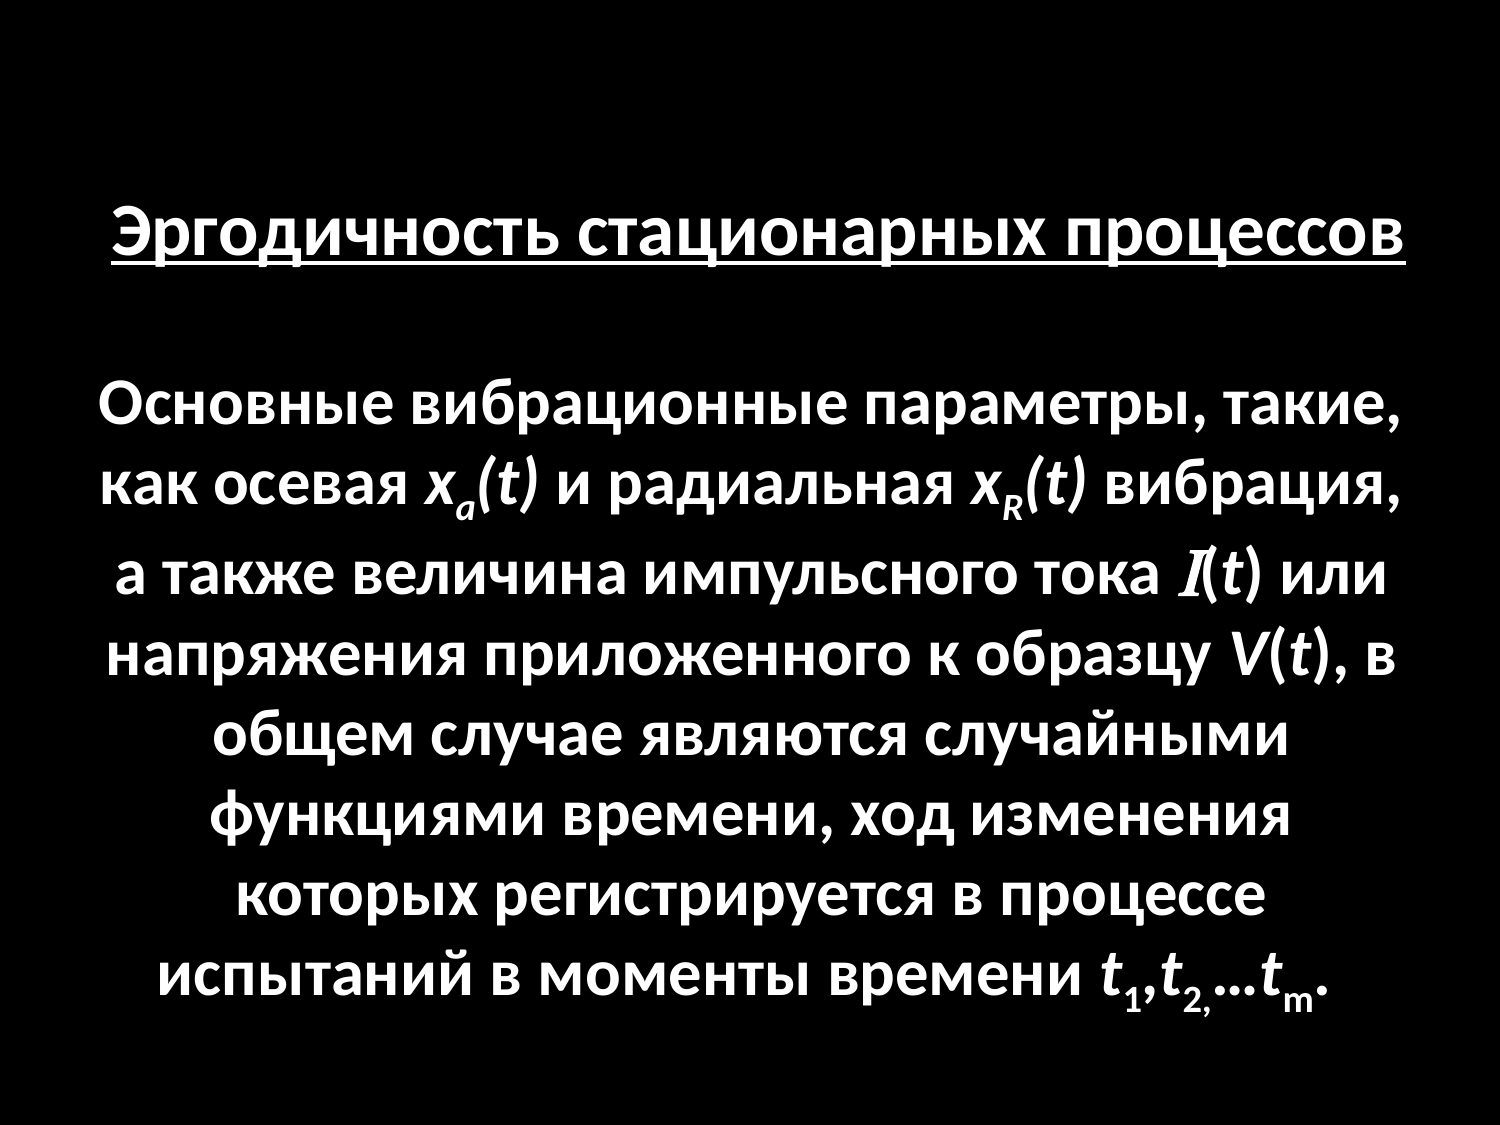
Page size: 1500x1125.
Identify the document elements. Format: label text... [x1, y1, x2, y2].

text_box Основные вибрационные параметры, такие, как осевая xa(t) и радиальная xR(t) вибрация, а также величина импульсного тока (t) или напряжения приложенного к образцу V(t), в общем случае являются случайными функциями времени, ход изменения которых регистрируется в процессе испытаний в моменты времени t1,t2,…tm. [76, 349, 1427, 1093]
text_box Эргодичность стационарных процессов [17, 172, 1500, 279]
